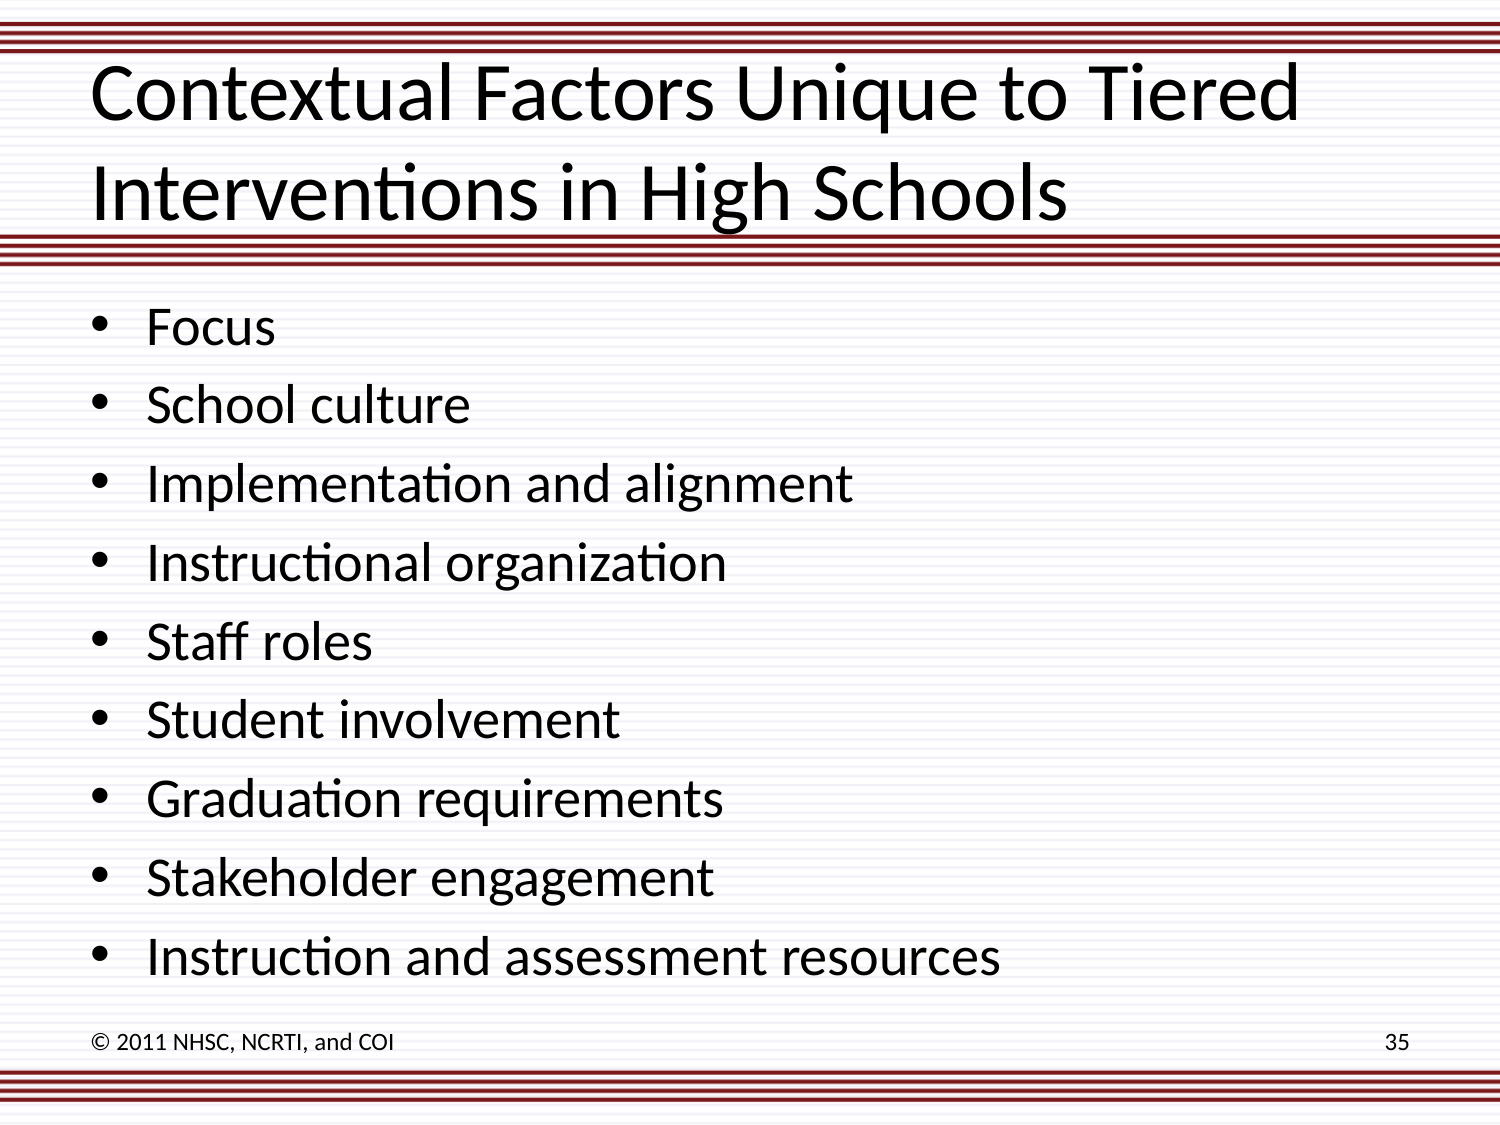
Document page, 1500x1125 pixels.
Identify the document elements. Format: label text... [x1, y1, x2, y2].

list Focus School culture Implementation and alignment Instructional organization Staff roles Student involvement Graduation requirements Stakeholder engagement Instruction and assessment resources [74, 281, 1426, 1024]
picture [0, 0, 1500, 1125]
footer © 2011 NHSC, NCRTI, and COI [75, 1010, 550, 1071]
title Contextual Factors Unique to Tiered Interventions in High Schools [74, 55, 1426, 219]
slide_number 35 [1074, 1010, 1425, 1071]
